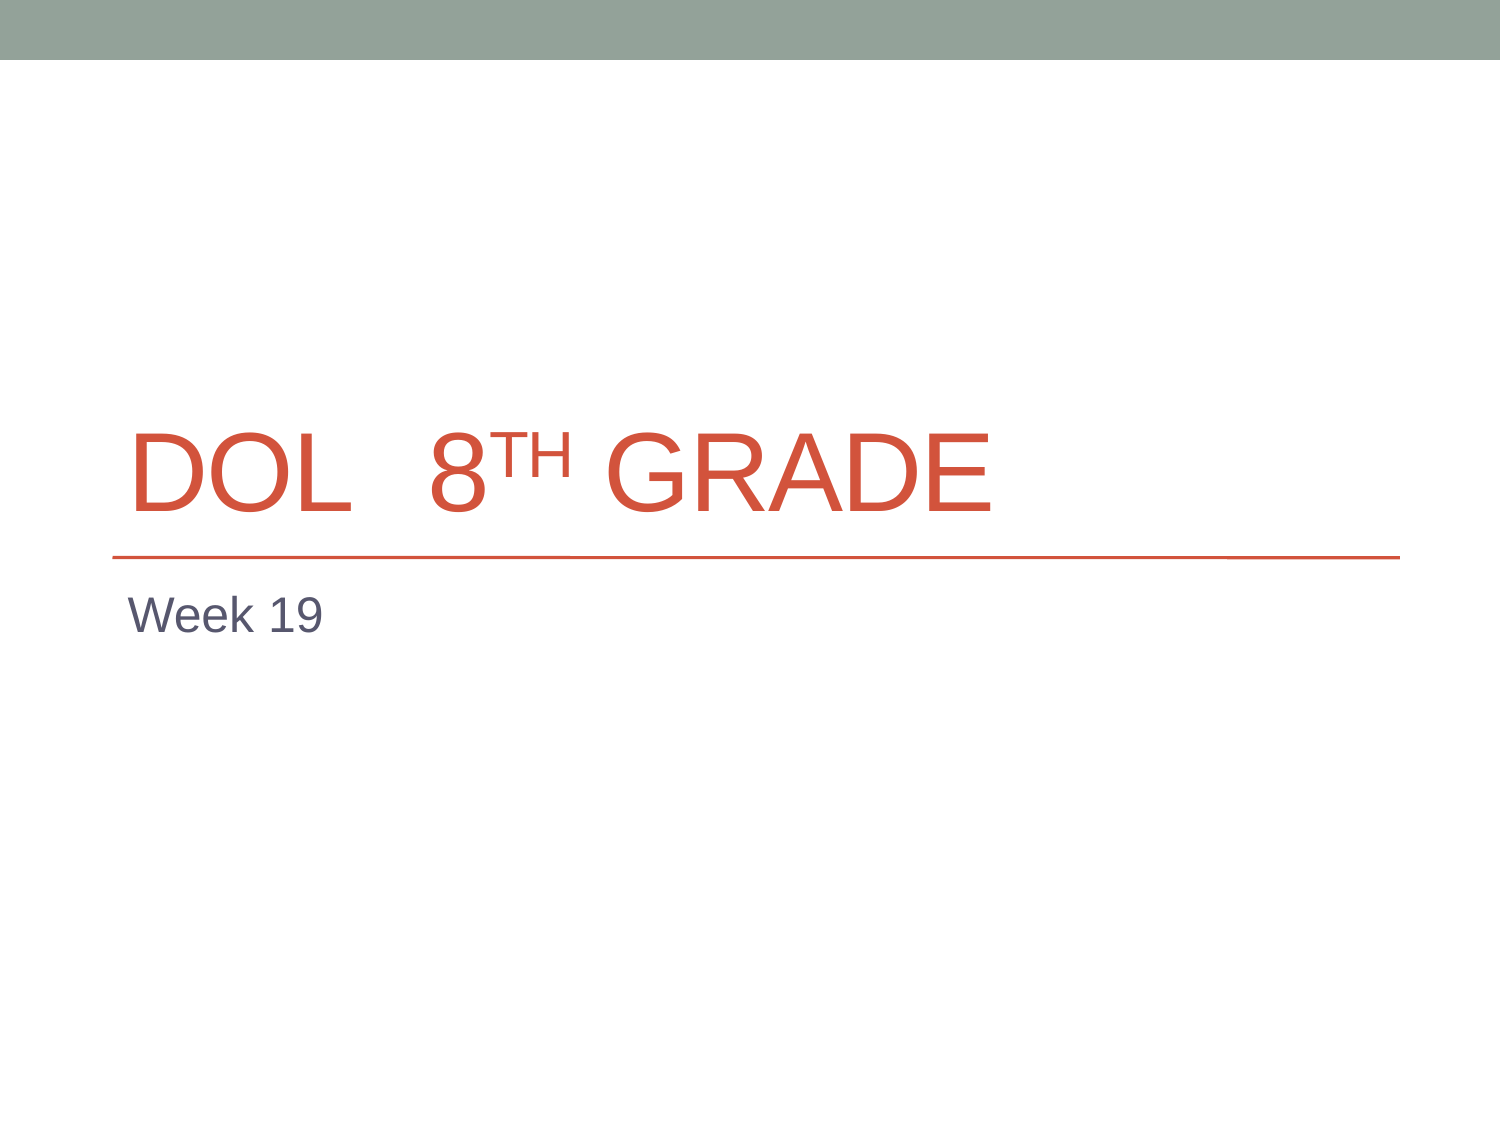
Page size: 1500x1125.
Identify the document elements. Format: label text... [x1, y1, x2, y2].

title Dol 8th grade [112, 224, 1400, 542]
subtitle Week 19 [112, 575, 1163, 863]
